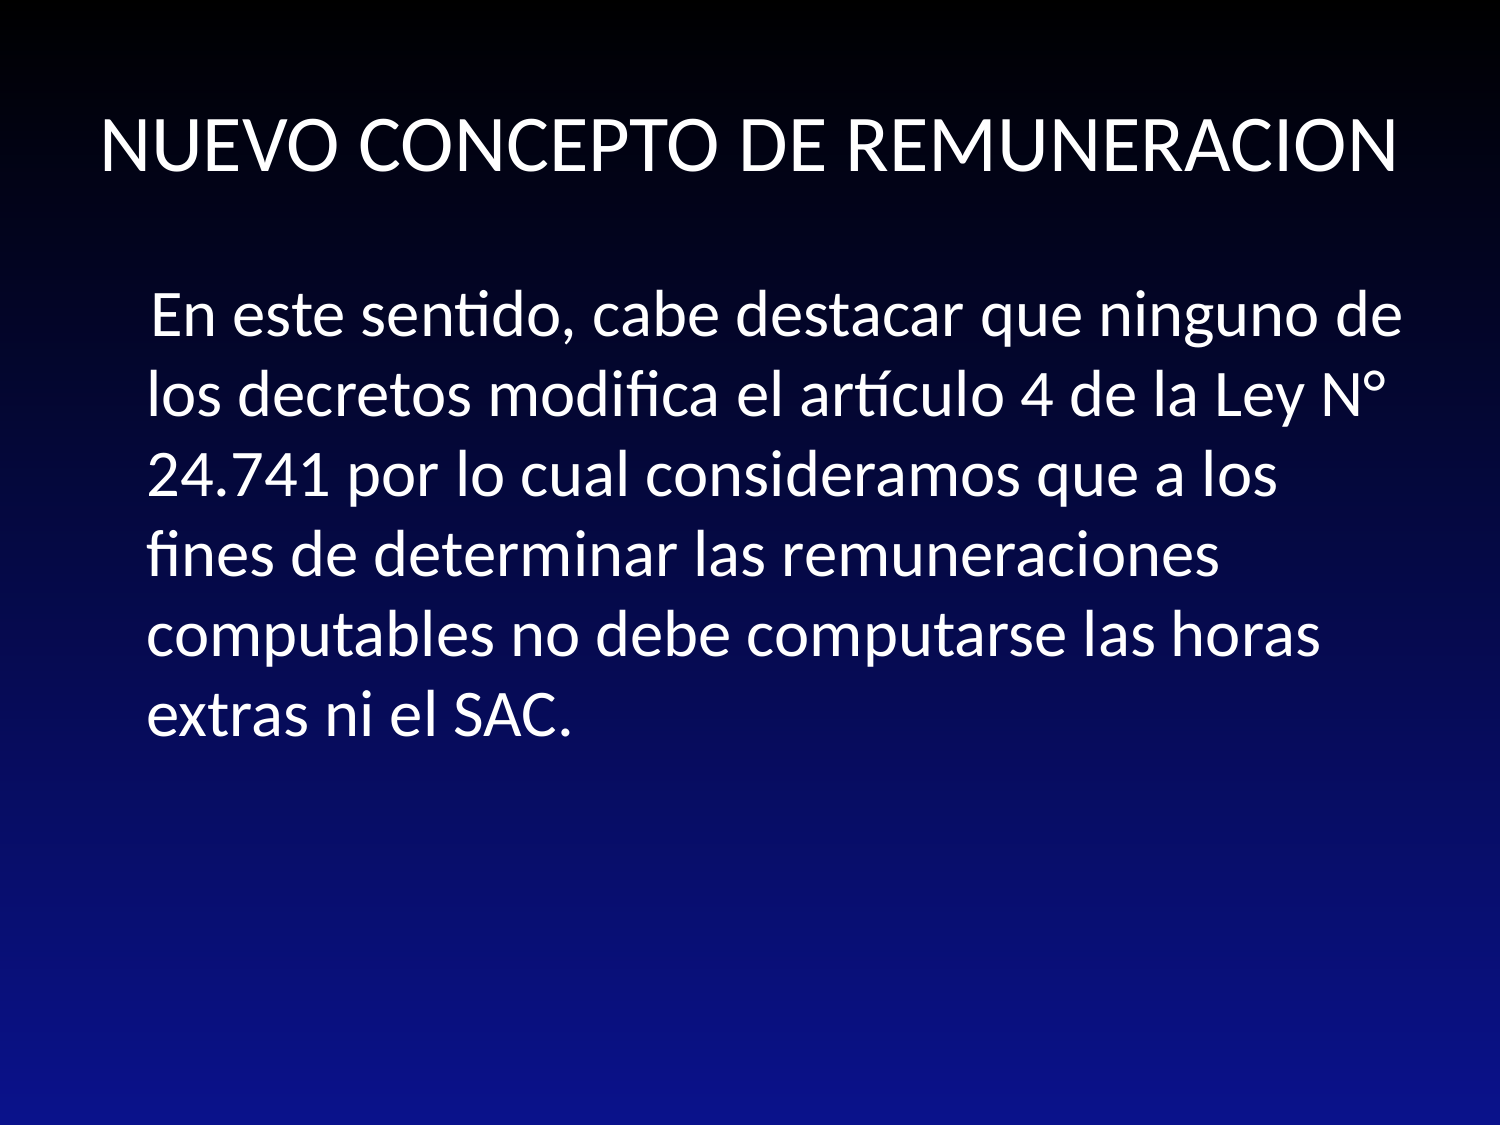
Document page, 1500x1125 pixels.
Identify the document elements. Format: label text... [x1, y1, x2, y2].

list En este sentido, cabe destacar que ninguno de los decretos modifica el artículo 4 de la Ley N° 24.741 por lo cual consideramos que a los fines de determinar las remuneraciones computables no debe computarse las horas extras ni el SAC. [74, 262, 1426, 1006]
title NUEVO CONCEPTO DE REMUNERACION [74, 44, 1426, 233]
